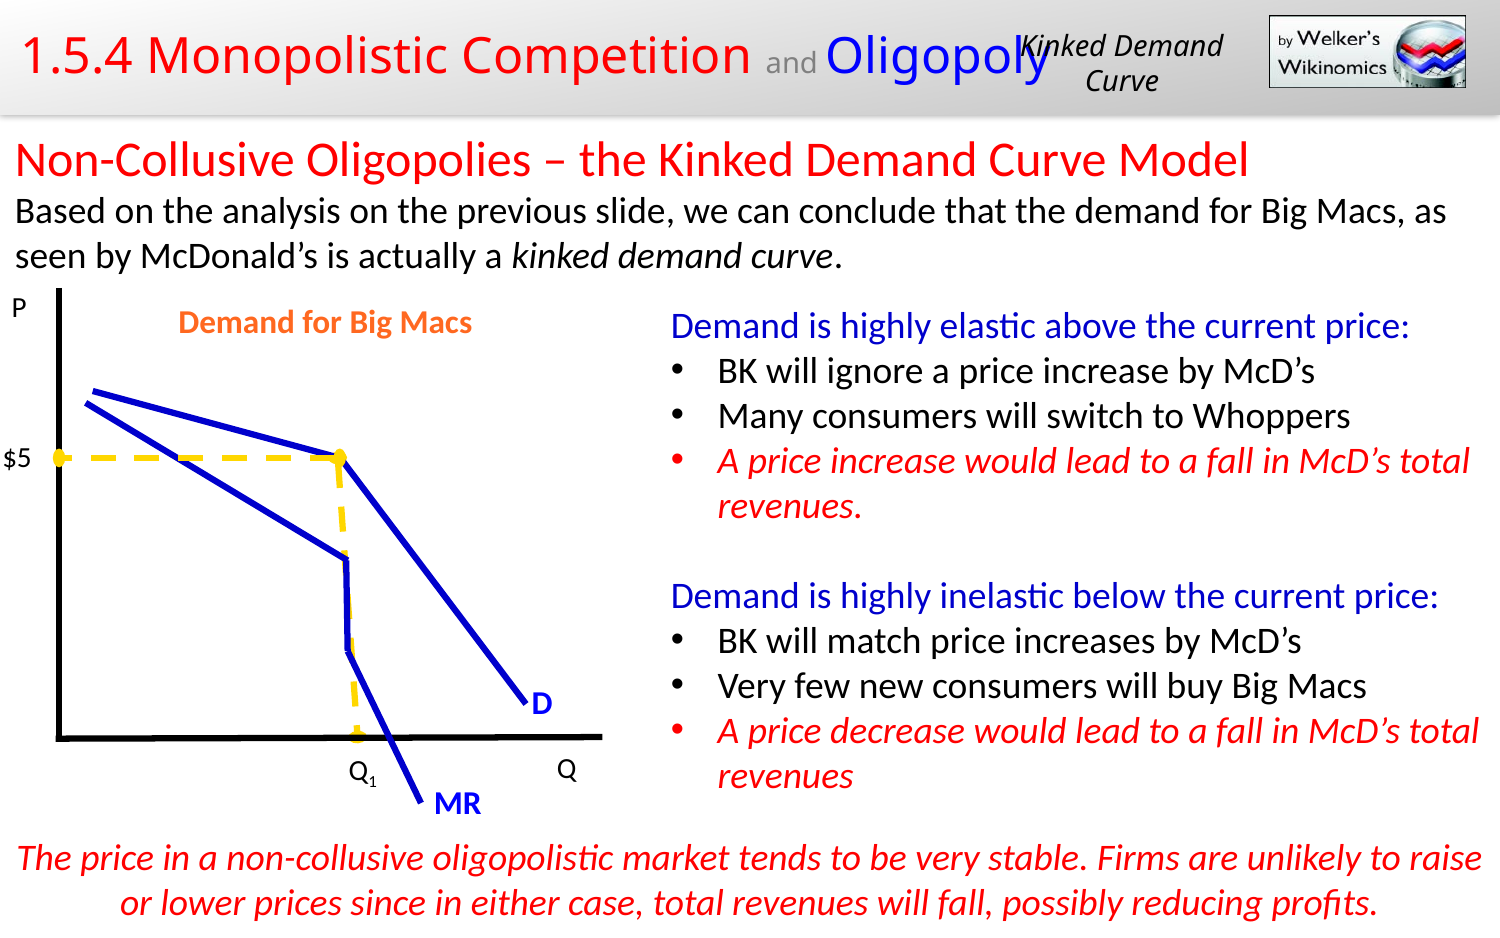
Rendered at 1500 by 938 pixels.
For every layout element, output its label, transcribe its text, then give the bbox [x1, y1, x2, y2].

text_box Demand is highly elastic above the current price: BK will ignore a price increase by McD’s Many consumers will switch to Whoppers A price increase would lead to a fall in McD’s total revenues. Demand is highly inelastic below the current price: BK will match price increases by McD’s Very few new consumers will buy Big Macs A price decrease would lead to a fall in McD’s total revenues [656, 293, 1500, 804]
text_box Non-Collusive Oligopolies – the Kinked Demand Curve Model Based on the analysis on the previous slide, we can conclude that the demand for Big Macs, as seen by McDonald’s is actually a kinked demand curve. [0, 123, 1500, 284]
text_box The price in a non-collusive oligopolistic market tends to be very stable. Firms are unlikely to raise or lower prices since in either case, total revenues will fall, possibly reducing profits. [0, 825, 1500, 930]
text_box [0, 281, 626, 830]
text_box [0, 0, 1500, 115]
